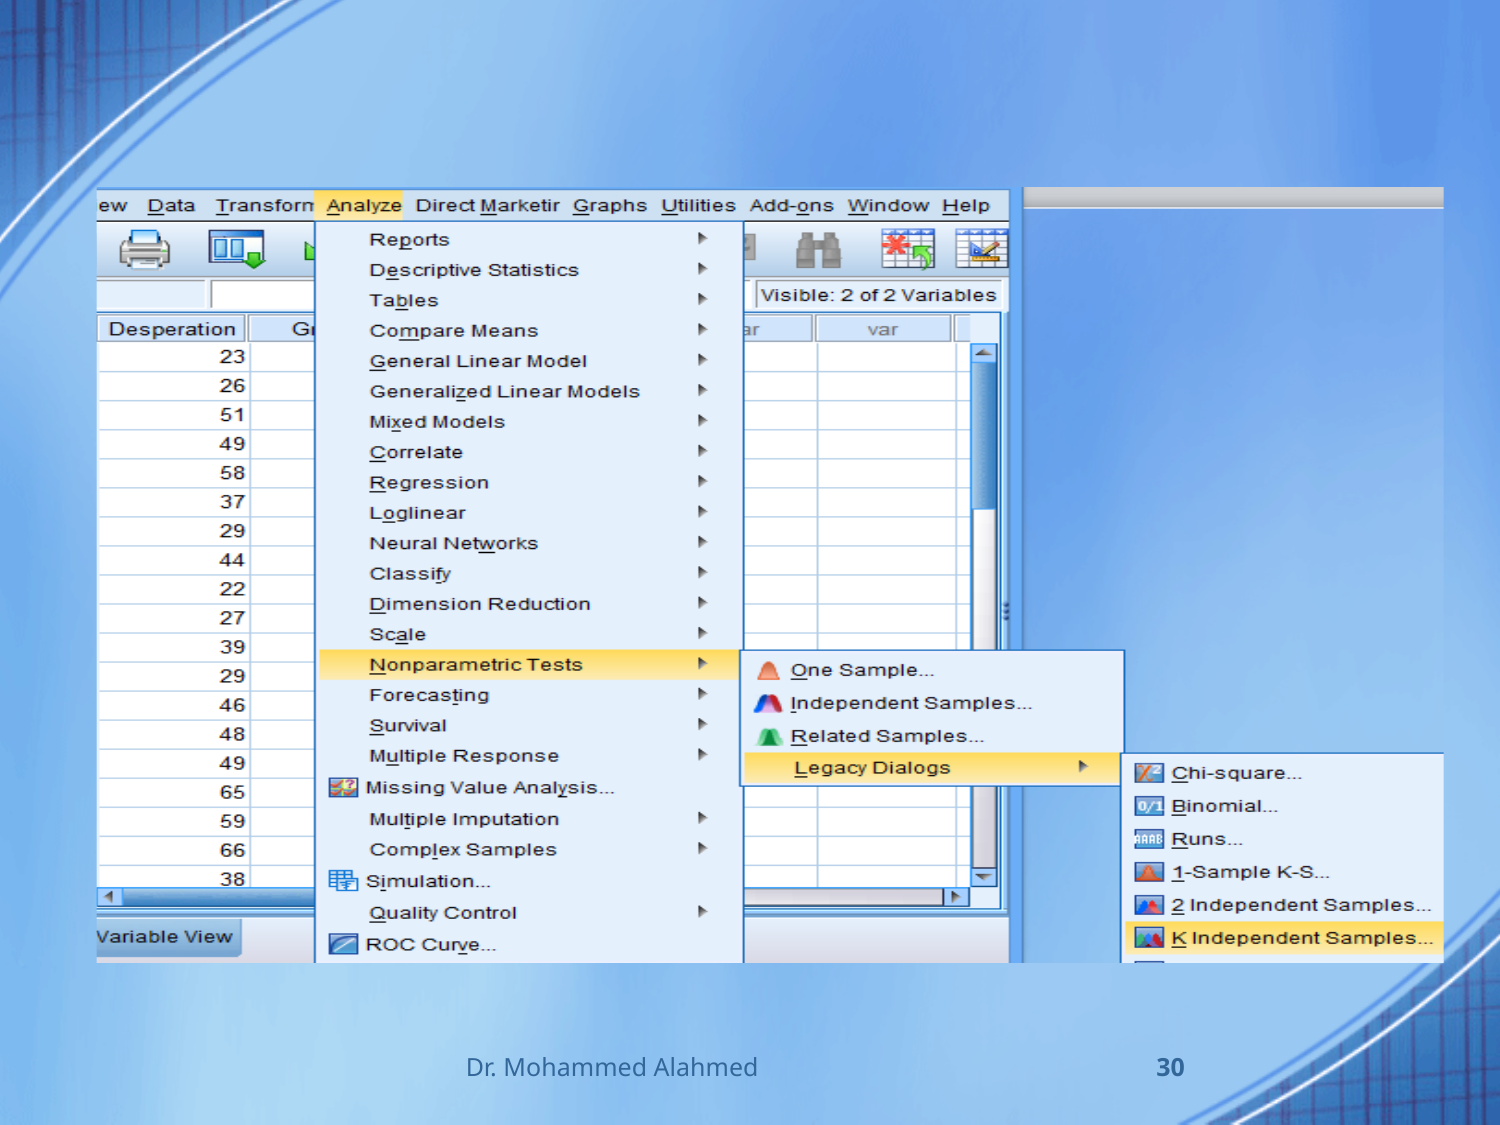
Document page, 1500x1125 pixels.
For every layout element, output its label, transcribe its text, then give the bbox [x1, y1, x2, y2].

slide_number 30 [887, 1037, 1201, 1100]
footer Dr. Mohammed Alahmed [374, 1037, 851, 1100]
picture [0, 0, 1500, 1125]
